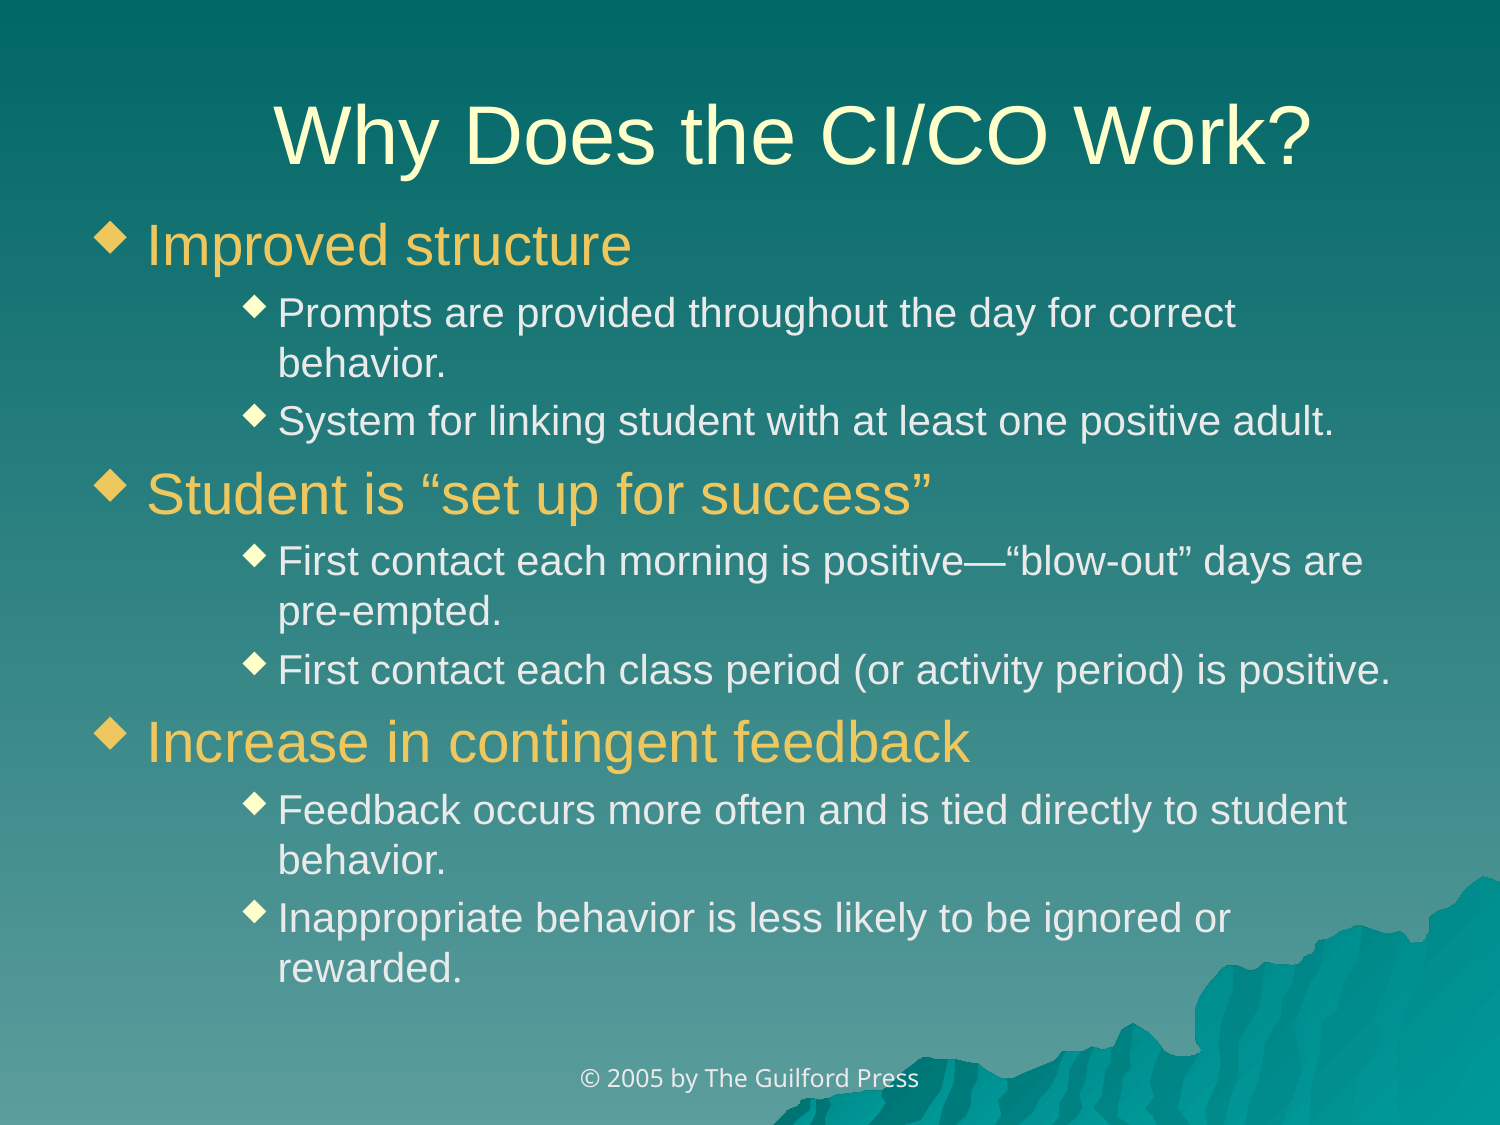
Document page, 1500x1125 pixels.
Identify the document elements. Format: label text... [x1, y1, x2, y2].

title Why Does the CI/CO Work? [124, 37, 1463, 226]
list Improved structure Prompts are provided throughout the day for correct behavior. System for linking student with at least one positive adult. Student is “set up for success” First contact each morning is positive—“blow-out” days are pre-empted. First contact each class period (or activity period) is positive. Increase in contingent feedback Feedback occurs more often and is tied directly to student behavior. Inappropriate behavior is less likely to be ignored or rewarded. [74, 199, 1417, 1125]
